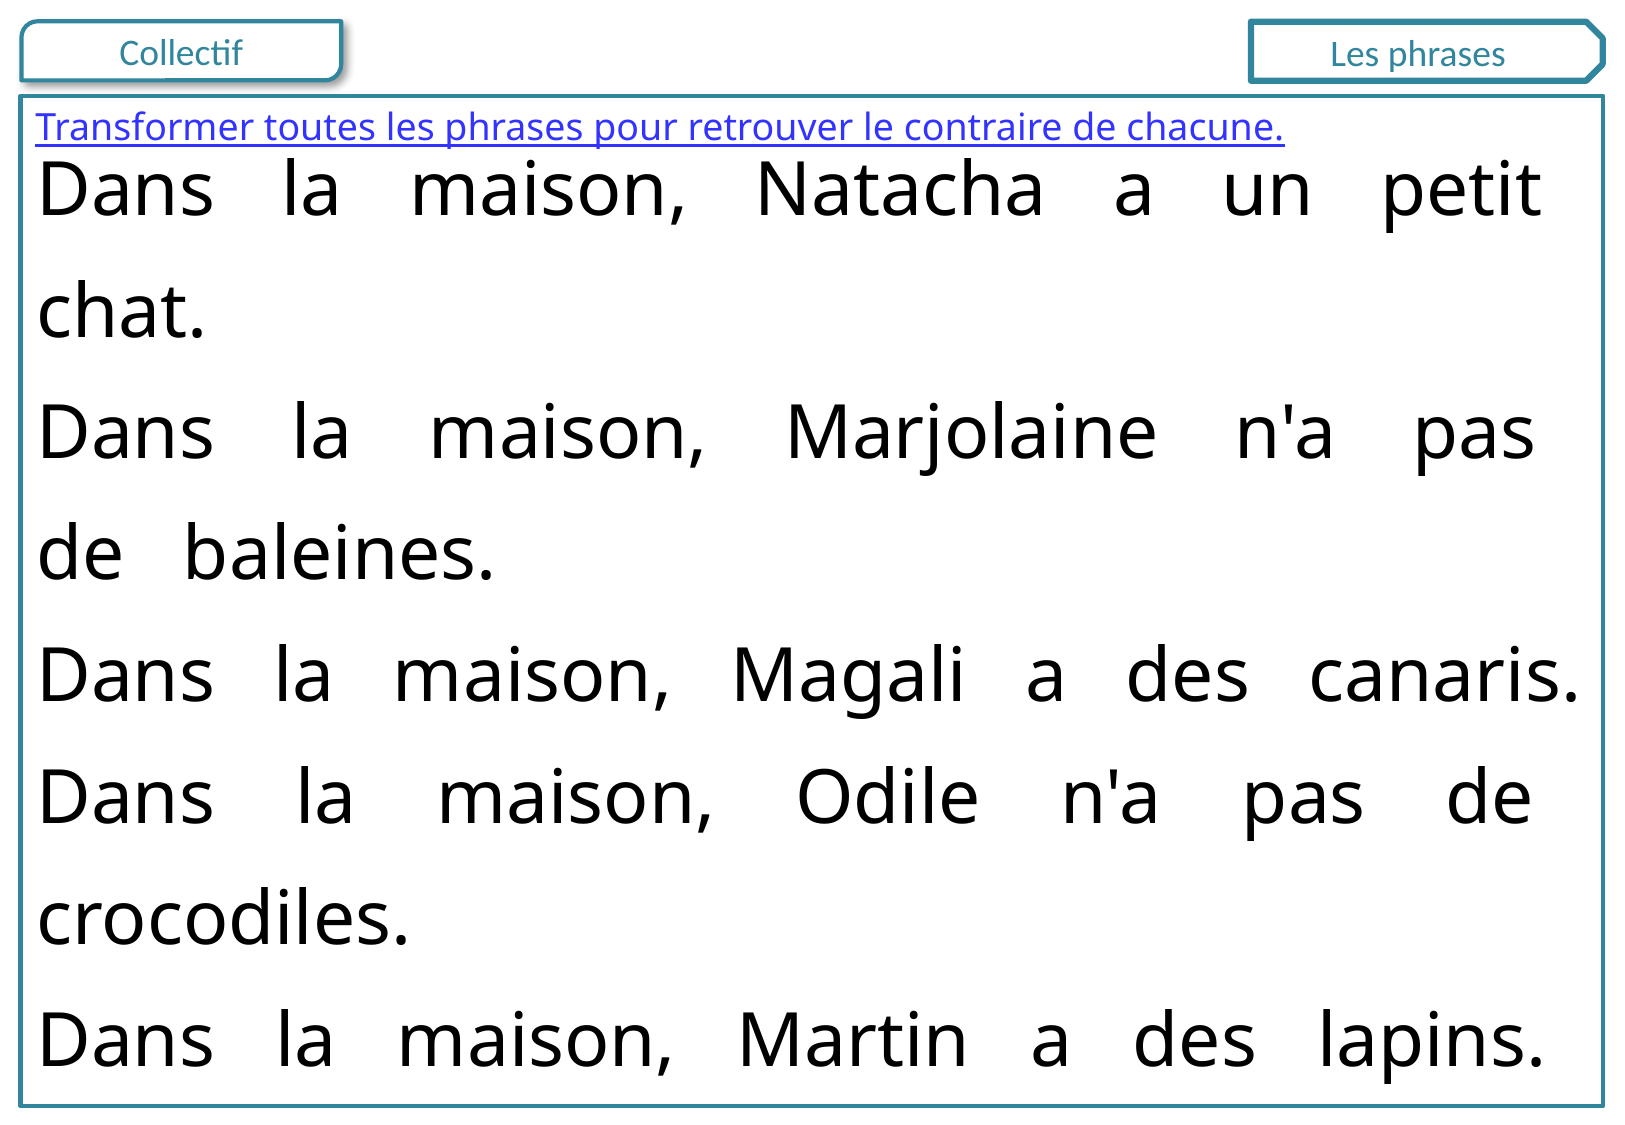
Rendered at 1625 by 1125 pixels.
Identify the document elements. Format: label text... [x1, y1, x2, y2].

list Transformer toutes les phrases pour retrouver le contraire de chacune. [18, 94, 1605, 1108]
list Les phrases [1251, 21, 1585, 81]
list Dans la maison, Natacha a un petit chat. Dans la maison, Marjolaine n'a pas de baleines. Dans la maison, Magali a des canaris. Dans la maison, Odile n'a pas de crocodiles. Dans la maison, Martin a des lapins. Dans la maison, Julie n'a pas de souris. Et toi, dans la maison, as-tu un hérisson, des canetons, un chaton, des dindons ou un ourson ? [21, 101, 1604, 1106]
